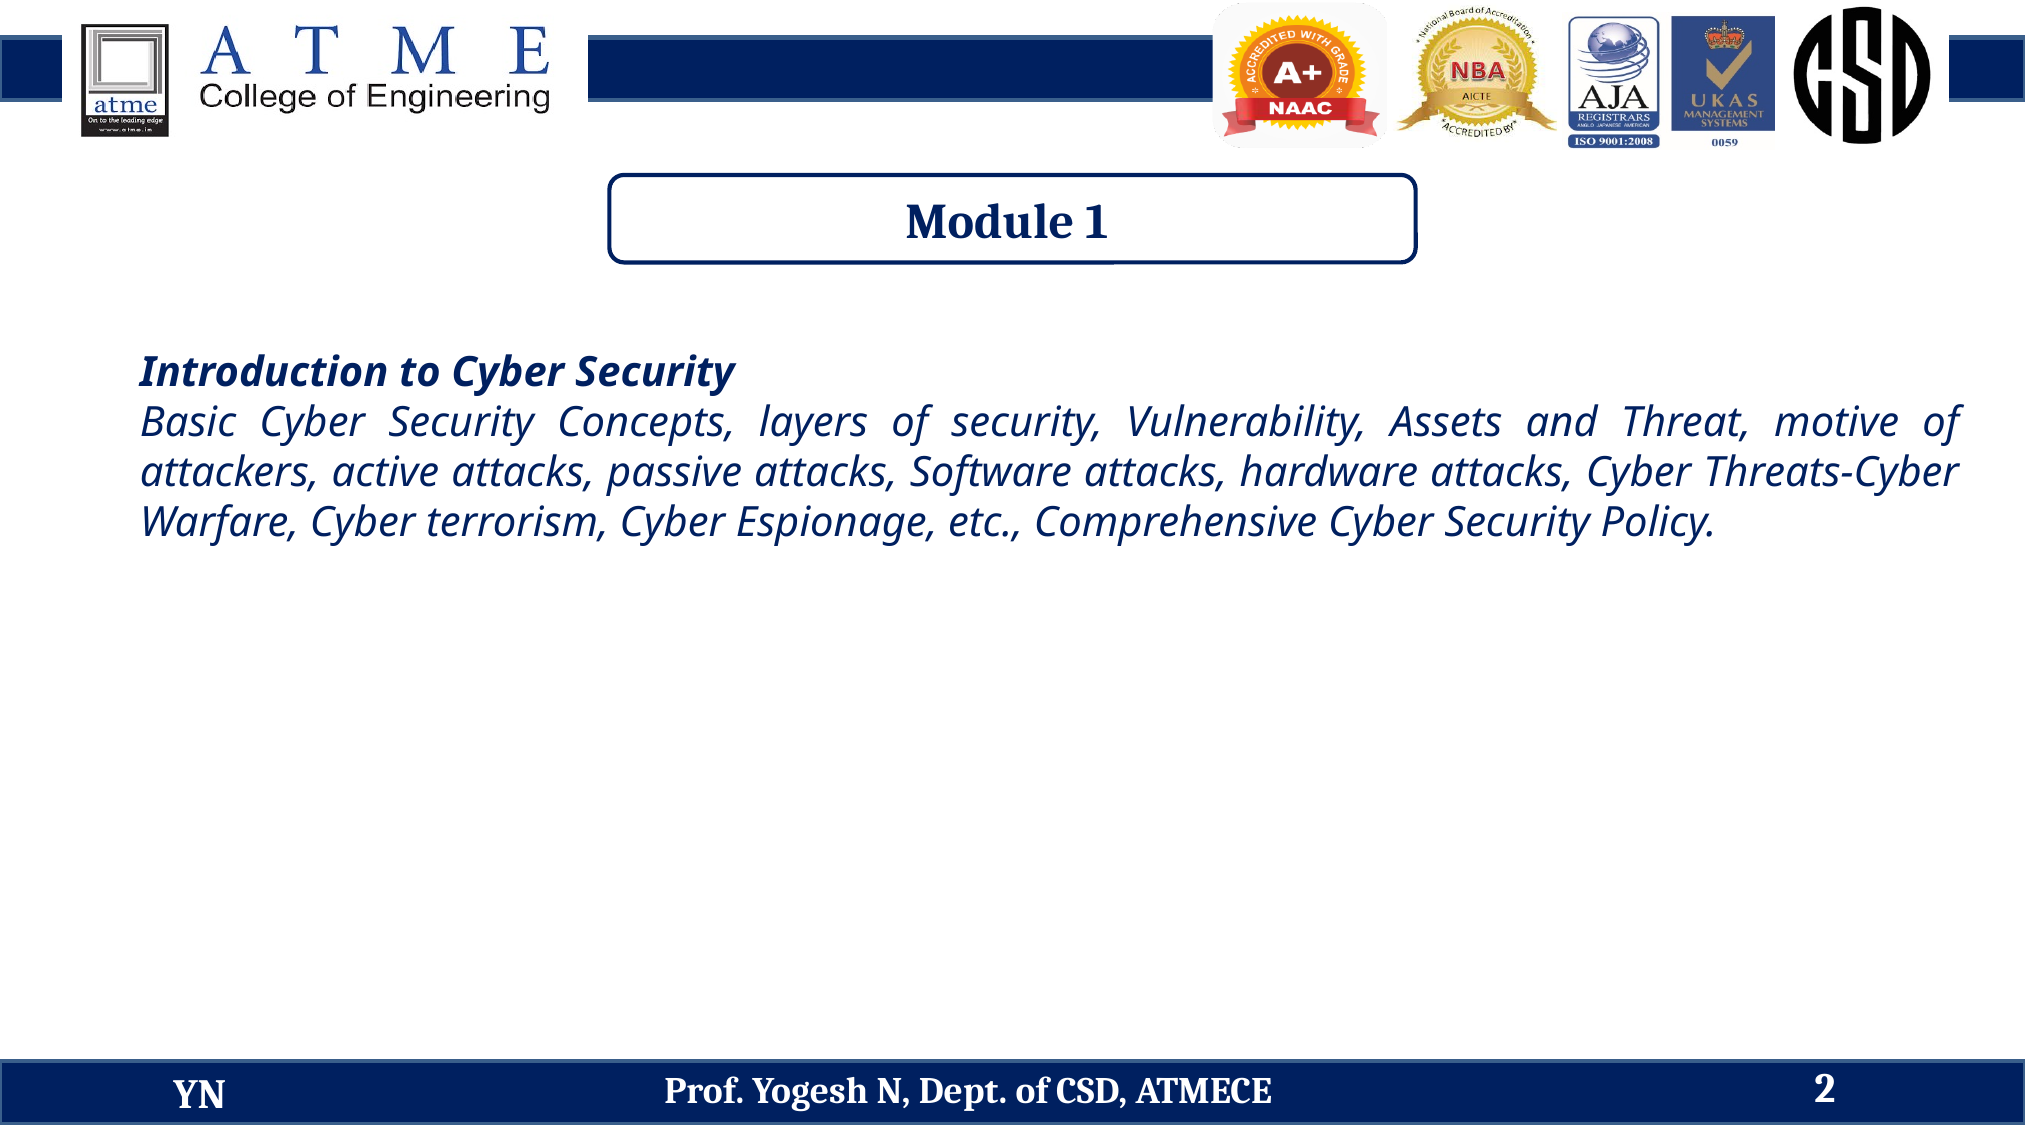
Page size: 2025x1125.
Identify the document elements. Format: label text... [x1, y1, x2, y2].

picture [62, 0, 588, 157]
picture [1212, 0, 1949, 150]
text_box Module 1 [607, 172, 1418, 265]
text_box Introduction to Cyber Security Basic Cyber Security Concepts, layers of security, Vulnerability, Assets and Threat, motive of attackers, active attacks, passive attacks, Software attacks, hardware attacks, Cyber Threats-Cyber Warfare, Cyber terrorism, Cyber Espionage, etc., Comprehensive Cyber Security Policy. [125, 337, 1975, 603]
text_box YN [0, 1059, 400, 1125]
text_box 2 [1625, 1053, 2025, 1119]
text_box Prof. Yogesh N, Dept. of CSD, ATMECE [562, 1058, 1375, 1119]
